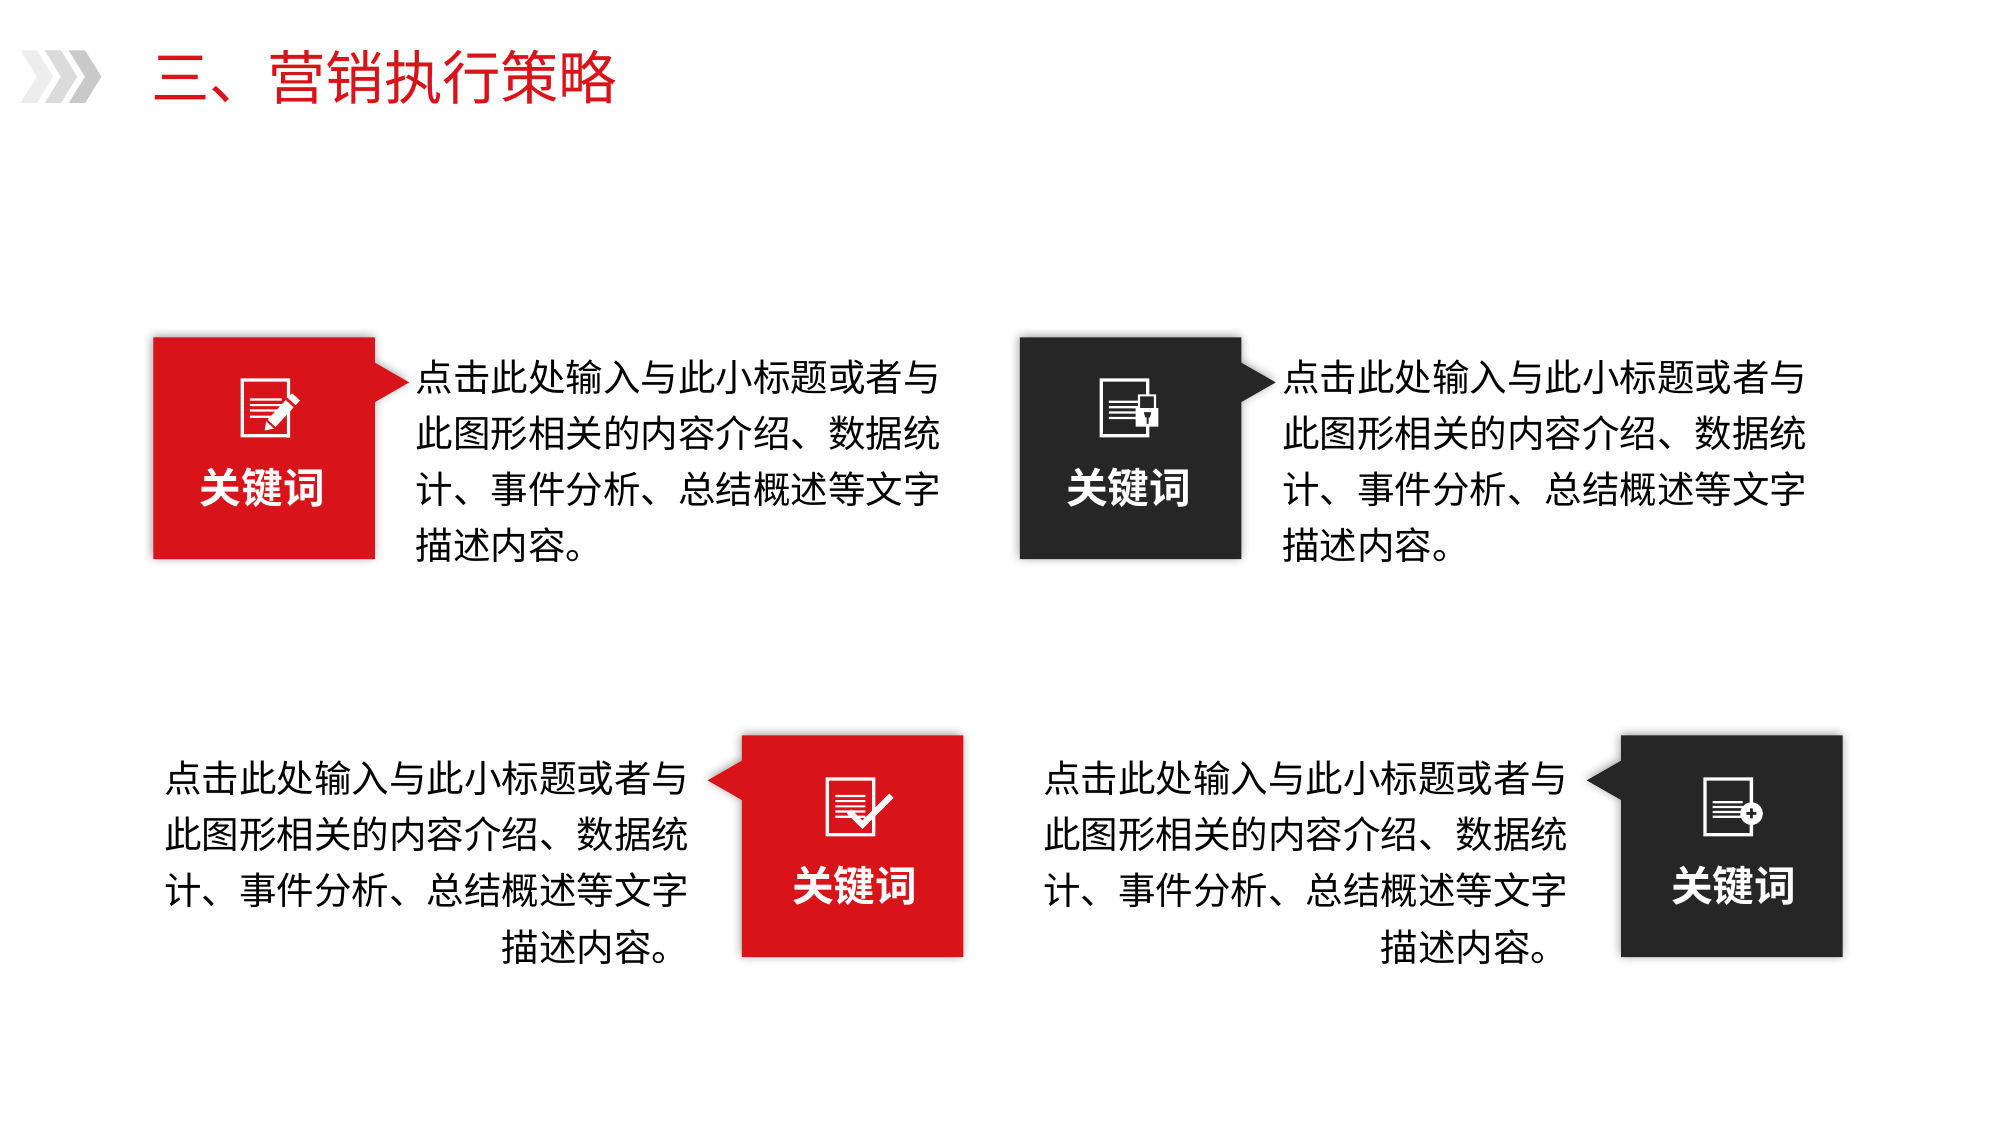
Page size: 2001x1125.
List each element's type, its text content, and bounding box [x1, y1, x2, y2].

text_box 关键词 [152, 336, 401, 561]
text_box [1702, 776, 1764, 838]
text_box 点击此处输入与此小标题或者与此图形相关的内容介绍、数据统计、事件分析、总结概述等文字描述内容。 [128, 736, 704, 976]
text_box [239, 377, 302, 439]
text_box 关键词 [1018, 336, 1267, 561]
text_box 点击此处输入与此小标题或者与此图形相关的内容介绍、数据统计、事件分析、总结概述等文字描述内容。 [1267, 335, 1843, 575]
text_box 三、营销执行策略 [136, 33, 633, 119]
text_box 关键词 [1584, 734, 1844, 959]
text_box 点击此处输入与此小标题或者与此图形相关的内容介绍、数据统计、事件分析、总结概述等文字描述内容。 [1007, 736, 1584, 976]
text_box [20, 50, 102, 103]
text_box 点击此处输入与此小标题或者与此图形相关的内容介绍、数据统计、事件分析、总结概述等文字描述内容。 [401, 335, 977, 575]
text_box [824, 776, 895, 838]
text_box [1099, 377, 1160, 439]
text_box 关键词 [705, 734, 965, 959]
